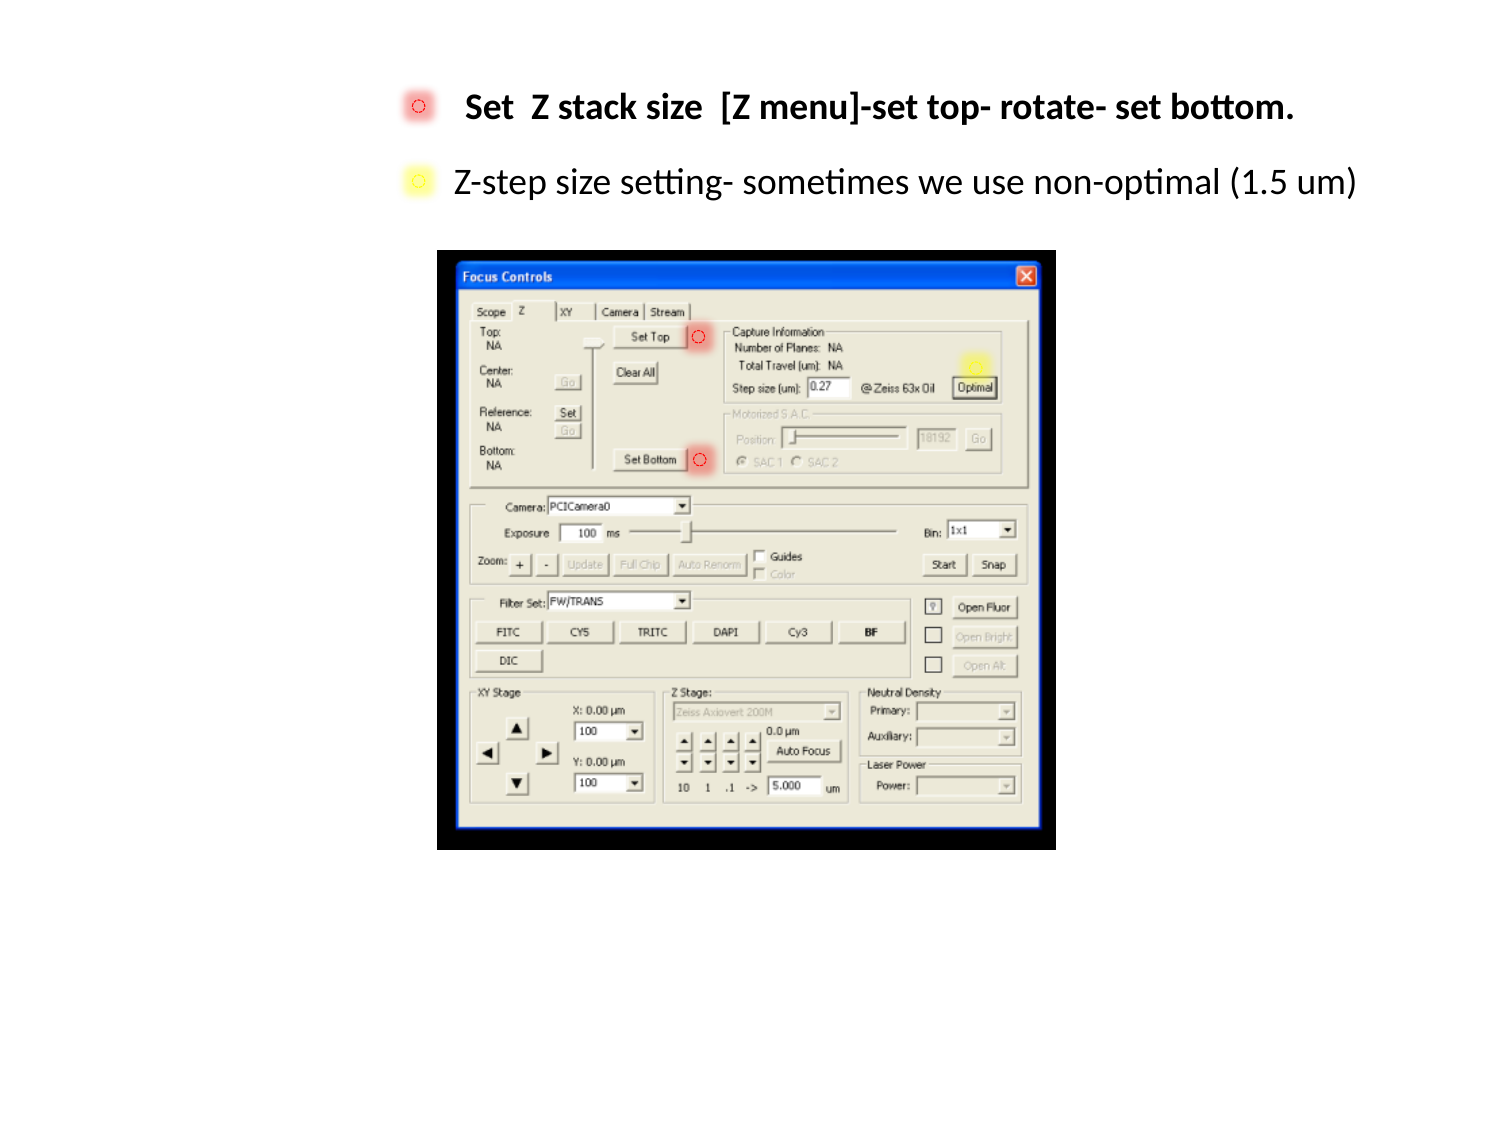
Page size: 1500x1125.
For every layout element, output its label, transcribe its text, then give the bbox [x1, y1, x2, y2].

text_box Z-step size setting- sometimes we use non-optimal (1.5 um) [438, 149, 1374, 210]
text_box [410, 172, 427, 190]
picture [437, 250, 1056, 851]
text_box [410, 97, 427, 115]
text_box Set Z stack size [Z menu]-set top- rotate- set bottom. [450, 74, 1329, 135]
